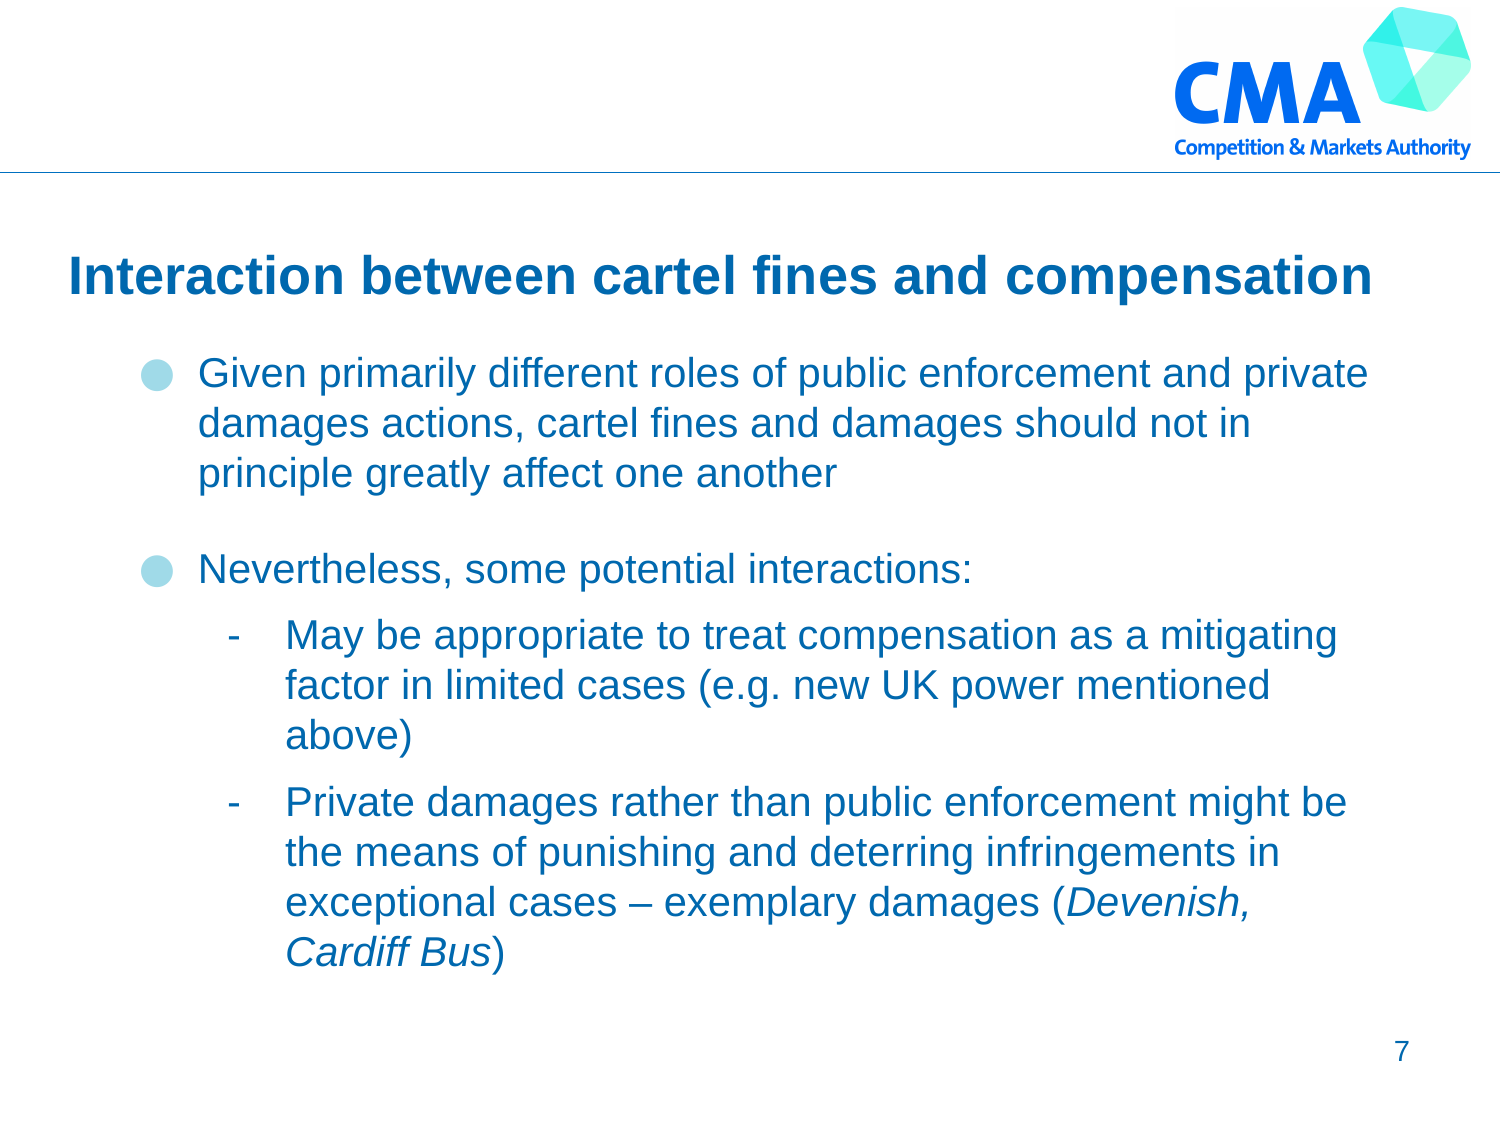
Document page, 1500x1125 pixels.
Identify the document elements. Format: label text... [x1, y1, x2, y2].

picture [1175, 7, 1471, 160]
slide_number 7 [1074, 1024, 1426, 1103]
list Given primarily different roles of public enforcement and private damages actions, cartel fines and damages should not in principle greatly affect one another Nevertheless, some potential interactions: May be appropriate to treat compensation as a mitigating factor in limited cases (e.g. new UK power mentioned above) Private damages rather than public enforcement might be the means of punishing and deterring infringements in exceptional cases – exemplary damages (Devenish, Cardiff Bus) [123, 337, 1400, 998]
title Interaction between cartel fines and compensation [52, 207, 1442, 339]
